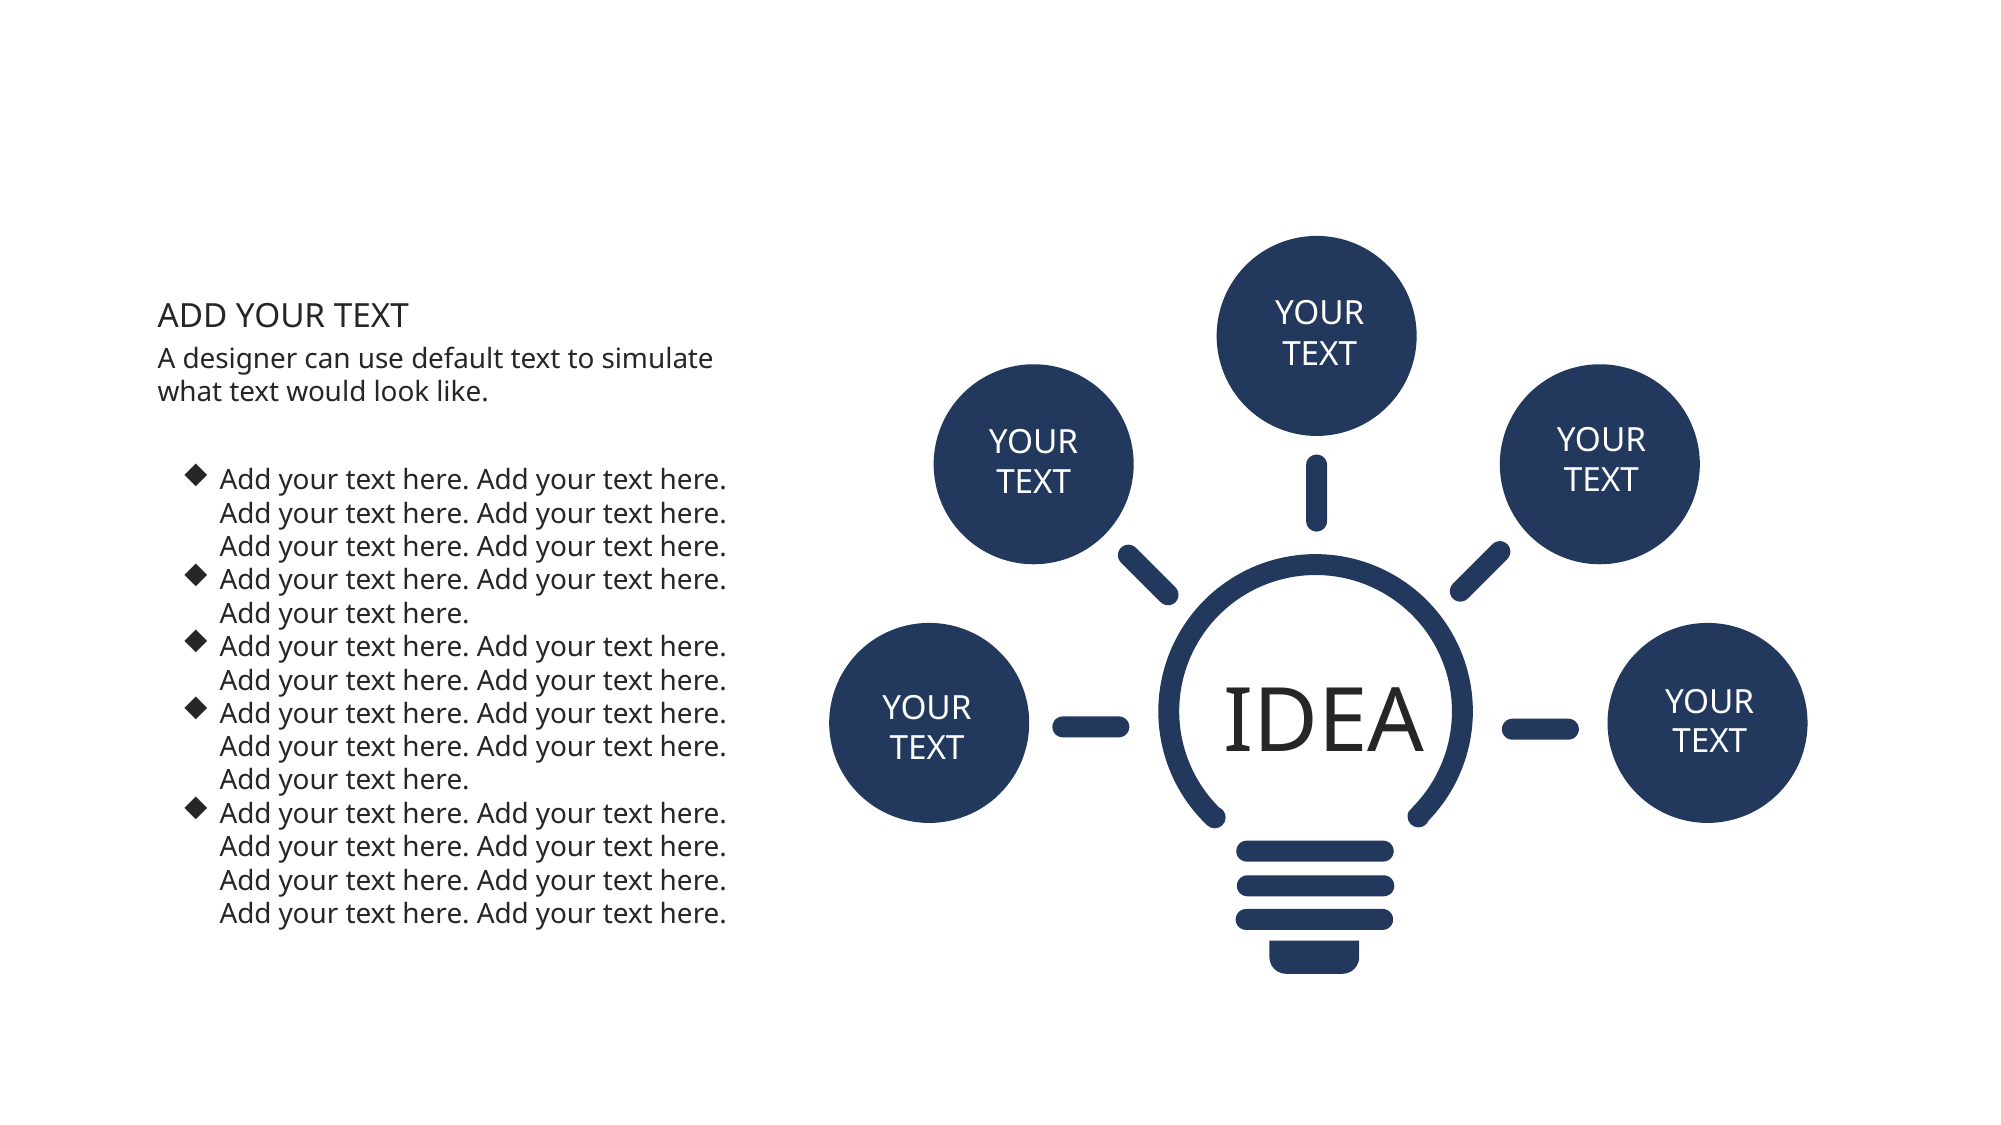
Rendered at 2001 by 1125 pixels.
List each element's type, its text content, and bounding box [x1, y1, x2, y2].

text_box YOUR TEXT [1650, 672, 1770, 767]
text_box [1500, 717, 1580, 741]
text_box A designer can use default text to simulate what text would look like. [142, 333, 760, 415]
text_box YOUR TEXT [974, 412, 1094, 508]
text_box [932, 363, 1135, 566]
text_box YOUR TEXT [867, 679, 987, 774]
text_box [1051, 715, 1131, 739]
text_box Add your text here. Add your text here. Add your text here. Add your text here. Add your text here. Add your text here. Add your text here. Add your text here. Add your text here. Add your text here. Add your text here. Add your text here. Add your text here. Add your text here. Add your text here. Add your text here. Add your text here. Add your text here. Add your text here. Add your text here. Add your text here. Add your text here. Add your text here. Add your text here. Add your text here. Add your text here. [167, 454, 784, 937]
text_box [828, 621, 1031, 824]
text_box ADD YOUR TEXT [142, 286, 486, 333]
text_box YOUR TEXT [1541, 410, 1661, 506]
text_box [1448, 540, 1512, 603]
text_box [1606, 621, 1809, 824]
text_box [1305, 453, 1329, 533]
text_box [1157, 553, 1474, 830]
text_box [1235, 839, 1395, 863]
text_box YOUR TEXT [1260, 284, 1380, 379]
text_box [1235, 874, 1396, 898]
text_box IDEA [1208, 655, 1440, 777]
text_box [1116, 543, 1180, 607]
text_box [1234, 907, 1395, 931]
text_box [1498, 363, 1701, 566]
text_box [1268, 939, 1361, 975]
text_box [1215, 234, 1418, 437]
